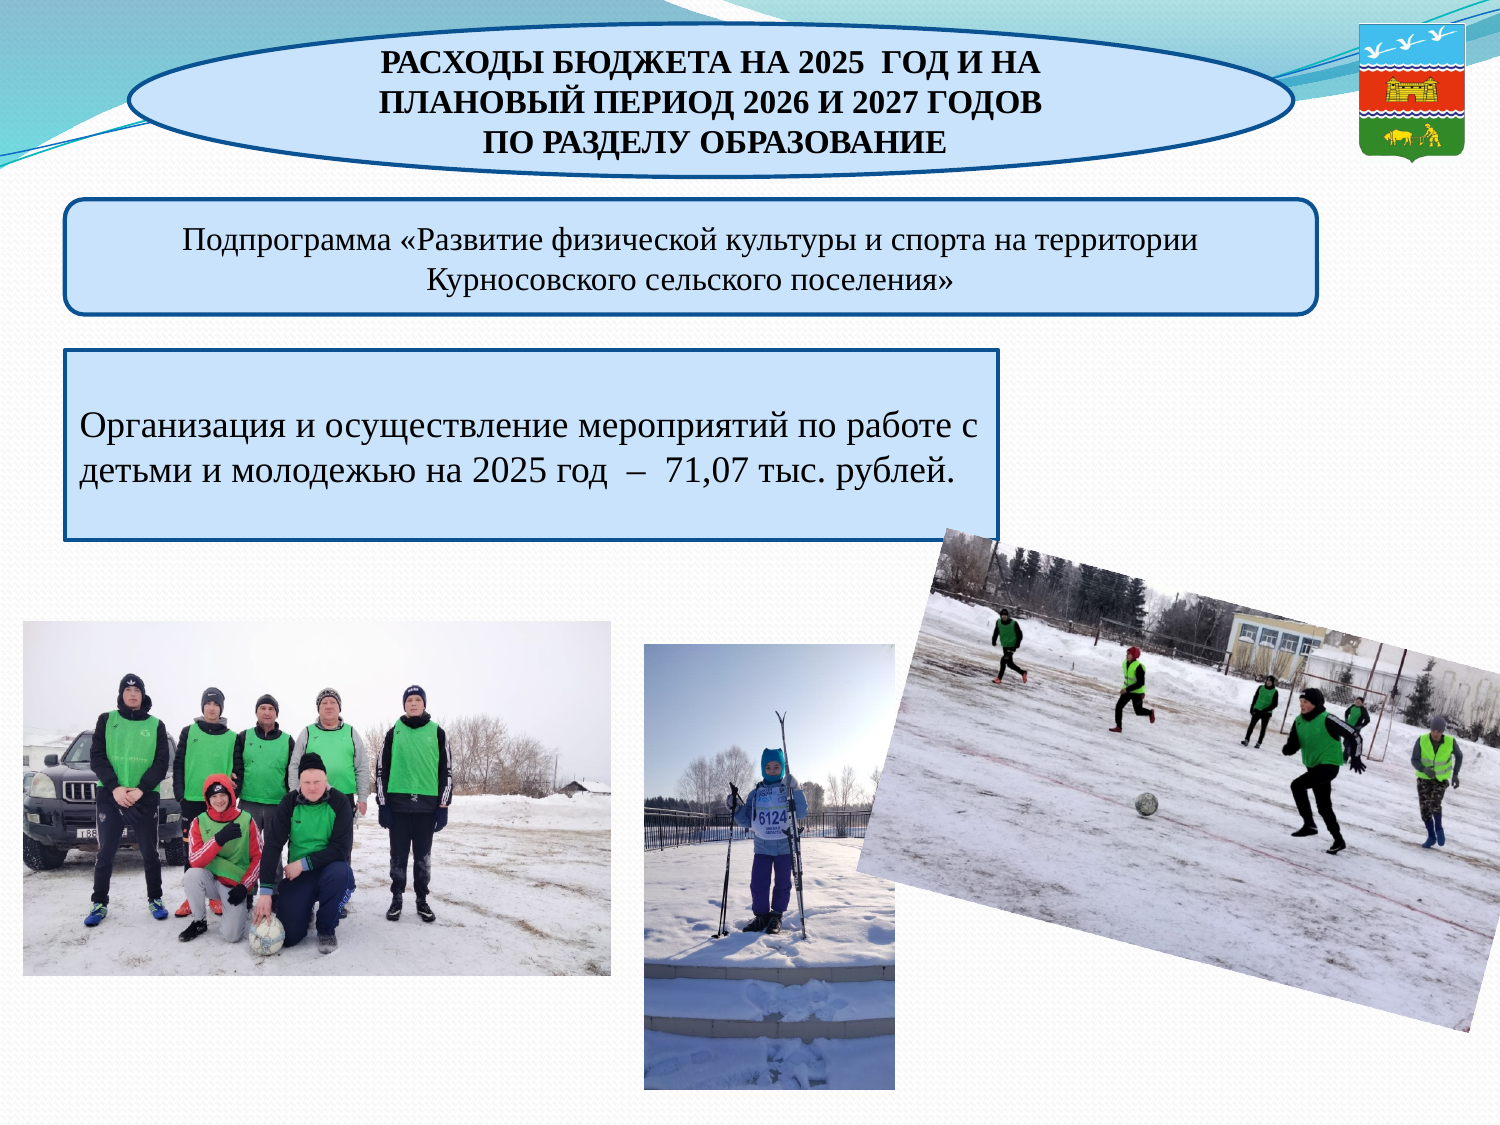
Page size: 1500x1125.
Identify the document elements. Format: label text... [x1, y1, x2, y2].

picture [1233, 970, 1484, 1032]
text_box Организация и осуществление мероприятий по работе с детьми и молодежью на 2025 год – 71,07 тыс. рублей. [63, 348, 1000, 542]
picture [890, 528, 1500, 959]
picture [1359, 23, 1466, 165]
picture [644, 644, 895, 1091]
text_box Подпрограмма «Развитие физической культуры и спорта на территории Курносовского сельского поселения» [62, 197, 1320, 317]
text_box РАСХОДЫ БЮДЖЕТА НА 2025 ГОД И НА ПЛАНОВЫЙ ПЕРИОД 2026 И 2027 ГОДОВ ПО РАЗДЕЛУ ОБРАЗОВАНИЕ [126, 21, 1296, 180]
picture [23, 621, 611, 977]
